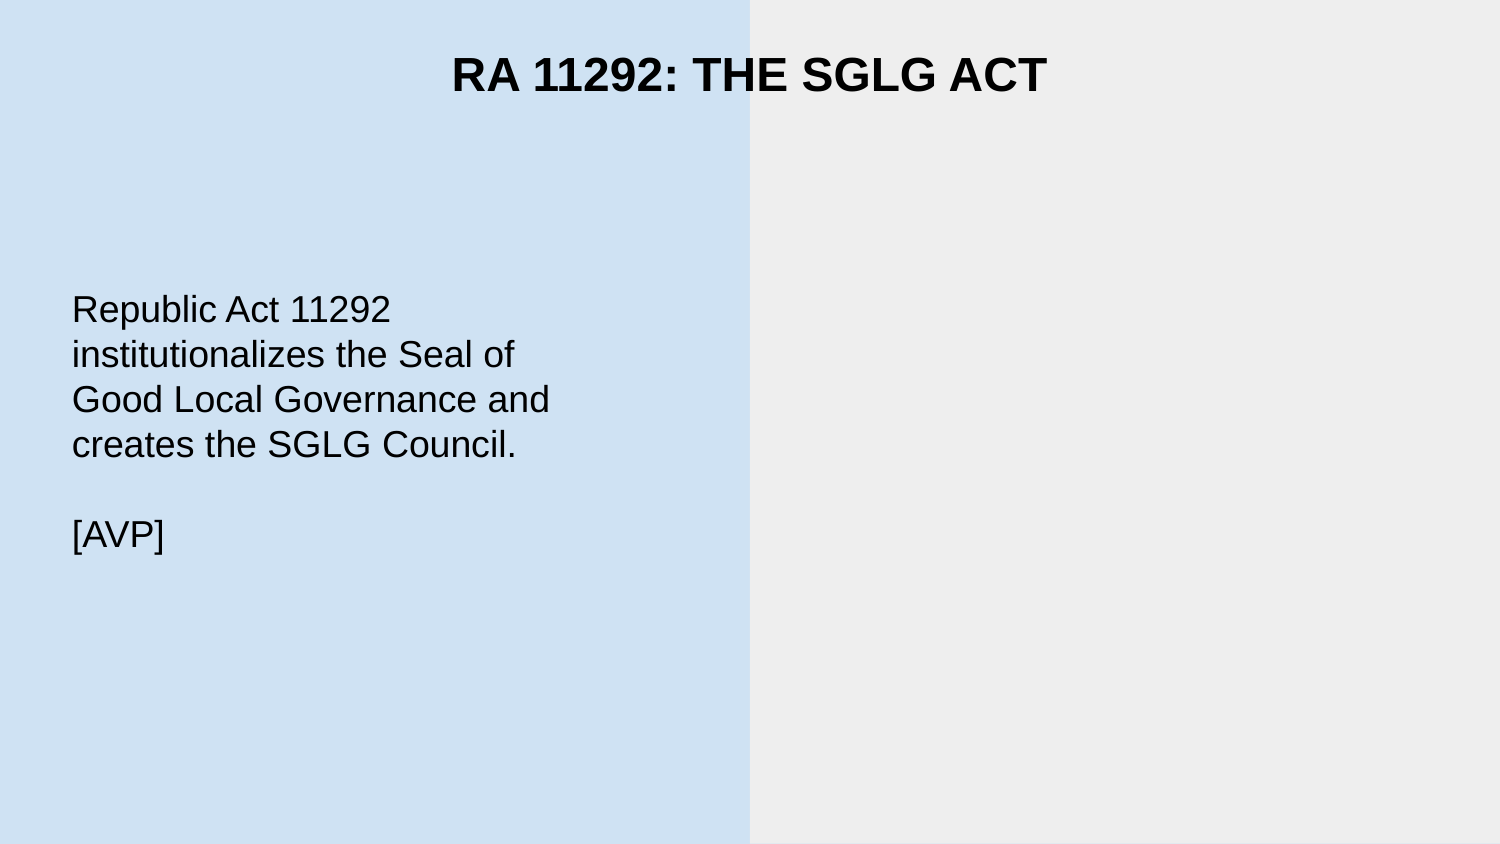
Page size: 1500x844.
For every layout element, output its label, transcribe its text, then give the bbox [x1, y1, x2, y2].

text_box RA 11292: THE SGLG ACT [57, 28, 1443, 116]
text_box Republic Act 11292 institutionalizes the Seal of Good Local Governance and creates the SGLG Council. [AVP] [57, 277, 594, 563]
